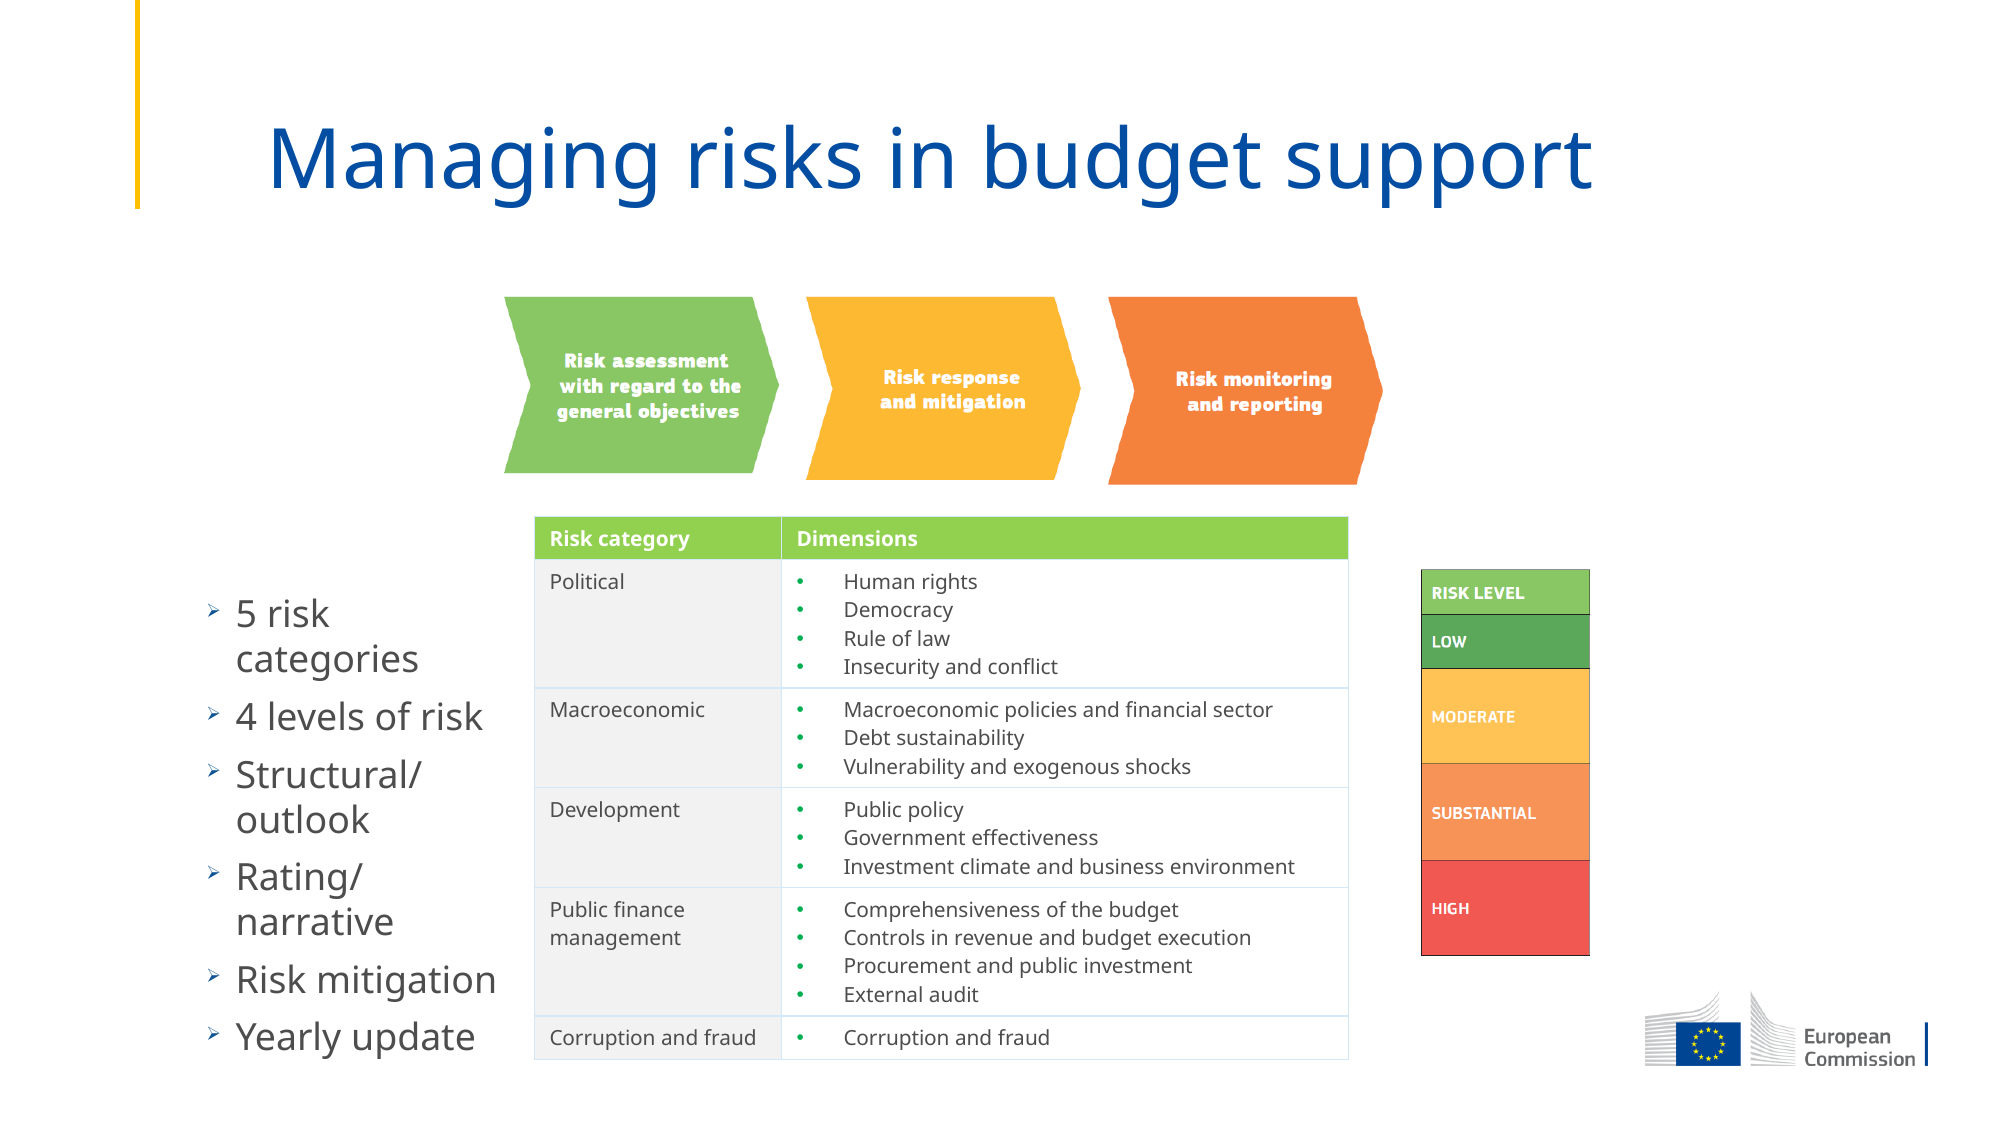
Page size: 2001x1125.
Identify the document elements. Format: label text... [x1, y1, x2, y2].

table_cell Corruption and fraud [782, 1017, 1348, 1059]
table_cell Political [535, 560, 781, 687]
text_box 5 risk categories 4 levels of risk Structural/outlook Rating/narrative Risk mitigation Yearly update [191, 583, 534, 940]
table_cell Human rights Democracy Rule of law Insecurity and conflict [782, 560, 1348, 687]
table_cell Public finance management [535, 888, 781, 1015]
table_cell Macroeconomic policies and financial sector Debt sustainability Vulnerability and exogenous shocks [782, 689, 1348, 787]
table_cell Development [535, 788, 781, 887]
table_cell Corruption and fraud [535, 1017, 781, 1059]
table_header Risk category [535, 517, 781, 559]
picture [487, 283, 1397, 497]
title Managing risks in budget support [133, 72, 1634, 207]
table_header Dimensions [782, 517, 1348, 559]
picture [1420, 567, 1590, 957]
table_cell Comprehensiveness of the budget Controls in revenue and budget execution Procurement and public investment External audit [782, 888, 1348, 1015]
picture [1645, 991, 1928, 1066]
table_cell Public policy Government effectiveness Investment climate and business environment [782, 788, 1348, 887]
table_cell Macroeconomic [535, 689, 781, 787]
